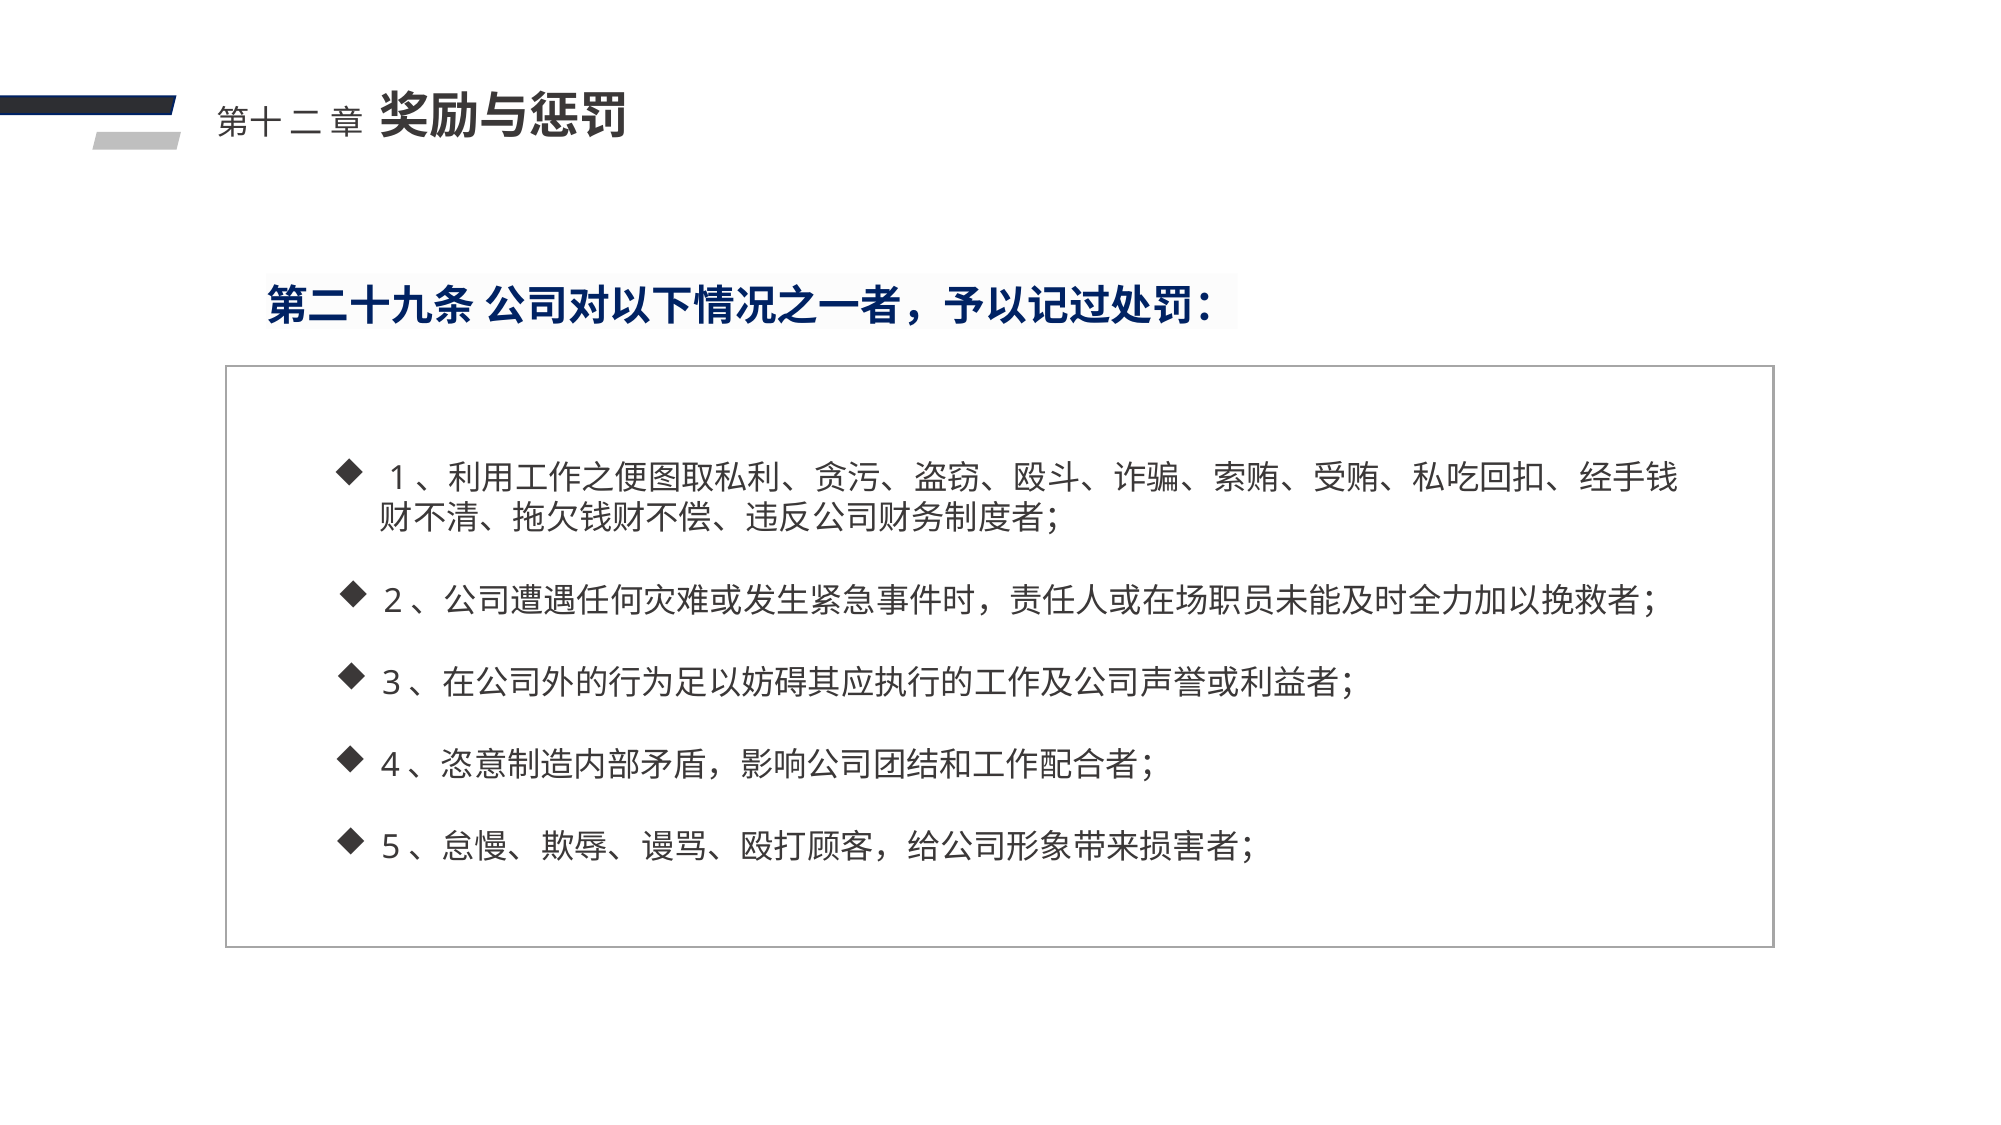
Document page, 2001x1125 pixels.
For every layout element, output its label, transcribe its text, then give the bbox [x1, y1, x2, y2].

text_box 第二十九条 公司对以下情况之一者，予以记过处罚： [266, 273, 1238, 329]
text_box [0, 96, 181, 150]
text_box [225, 365, 1775, 948]
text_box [201, 76, 1141, 152]
